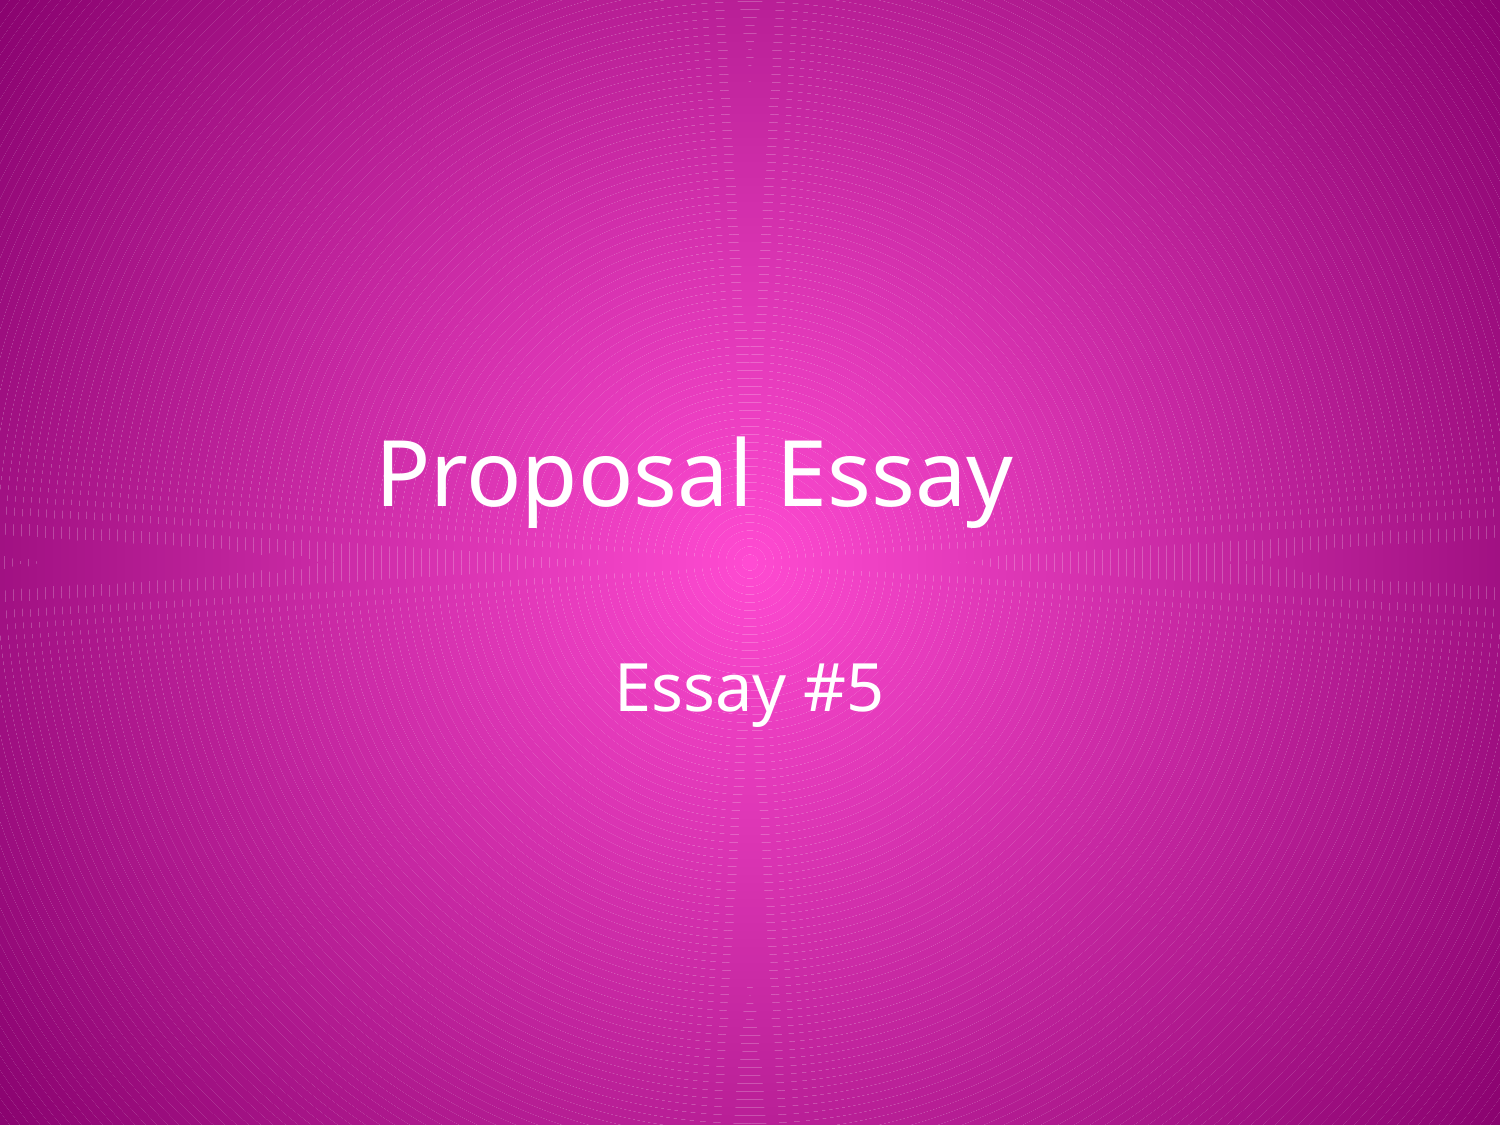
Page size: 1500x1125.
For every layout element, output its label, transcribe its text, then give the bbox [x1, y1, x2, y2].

subtitle Essay #5 [225, 637, 1275, 925]
title Proposal Essay [112, 349, 1388, 591]
